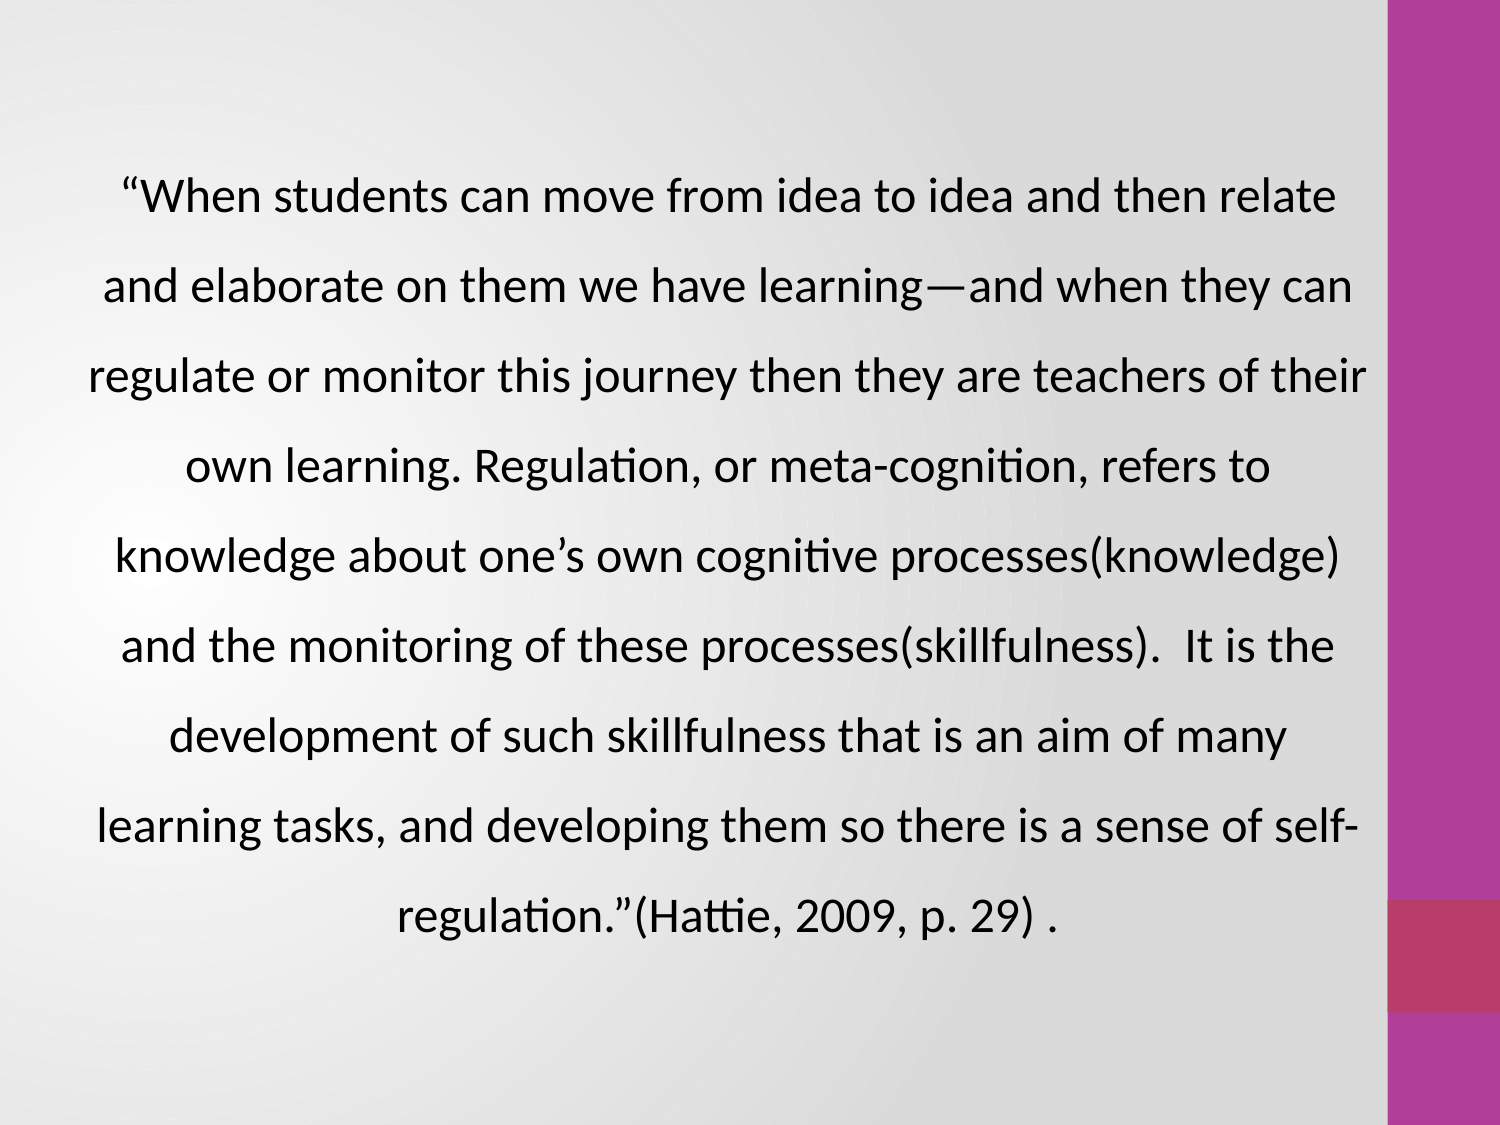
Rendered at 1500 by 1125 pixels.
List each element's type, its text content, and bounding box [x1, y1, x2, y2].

list “When students can move from idea to idea and then relate and elaborate on them we have learning—and when they can regulate or monitor this journey then they are teachers of their own learning. Regulation, or meta-cognition, refers to knowledge about one’s own cognitive processes(knowledge) and the monitoring of these processes(skillfulness). It is the development of such skillfulness that is an aim of many learning tasks, and developing them so there is a sense of self-regulation.”(Hattie, 2009, p. 29) . [50, 125, 1388, 1063]
